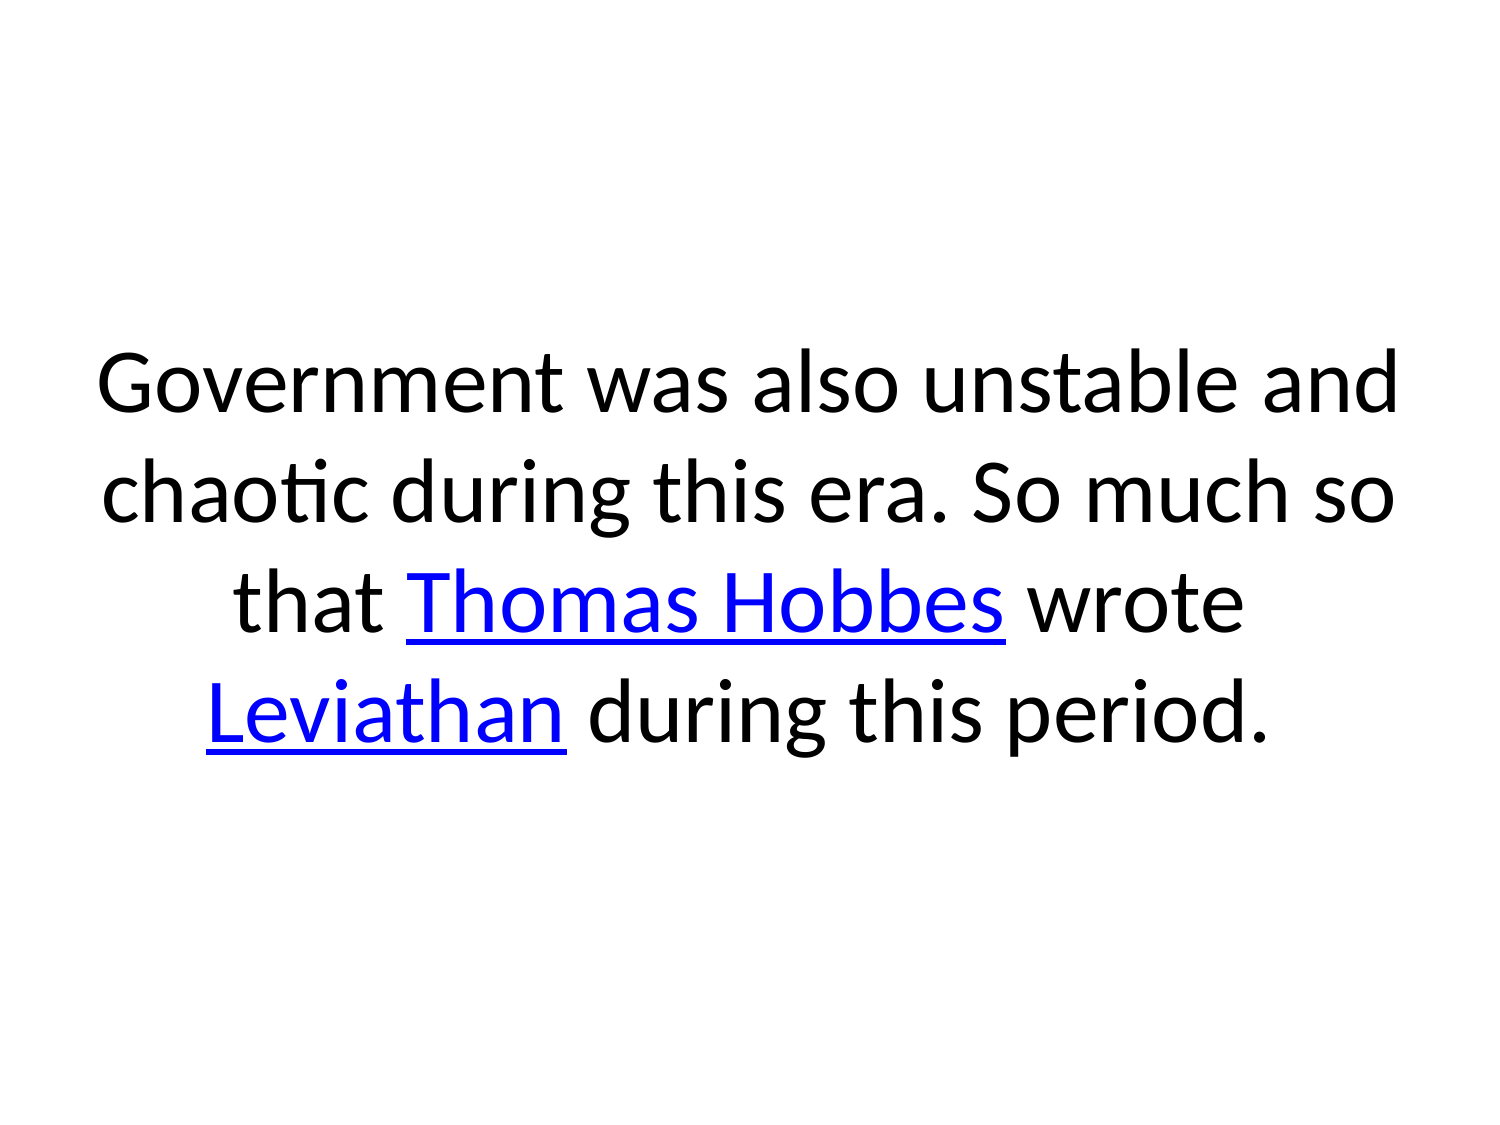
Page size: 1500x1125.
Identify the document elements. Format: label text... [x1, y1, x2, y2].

title Government was also unstable and chaotic during this era. So much so that Thomas Hobbes wrote Leviathan during this period. [74, 44, 1426, 1038]
